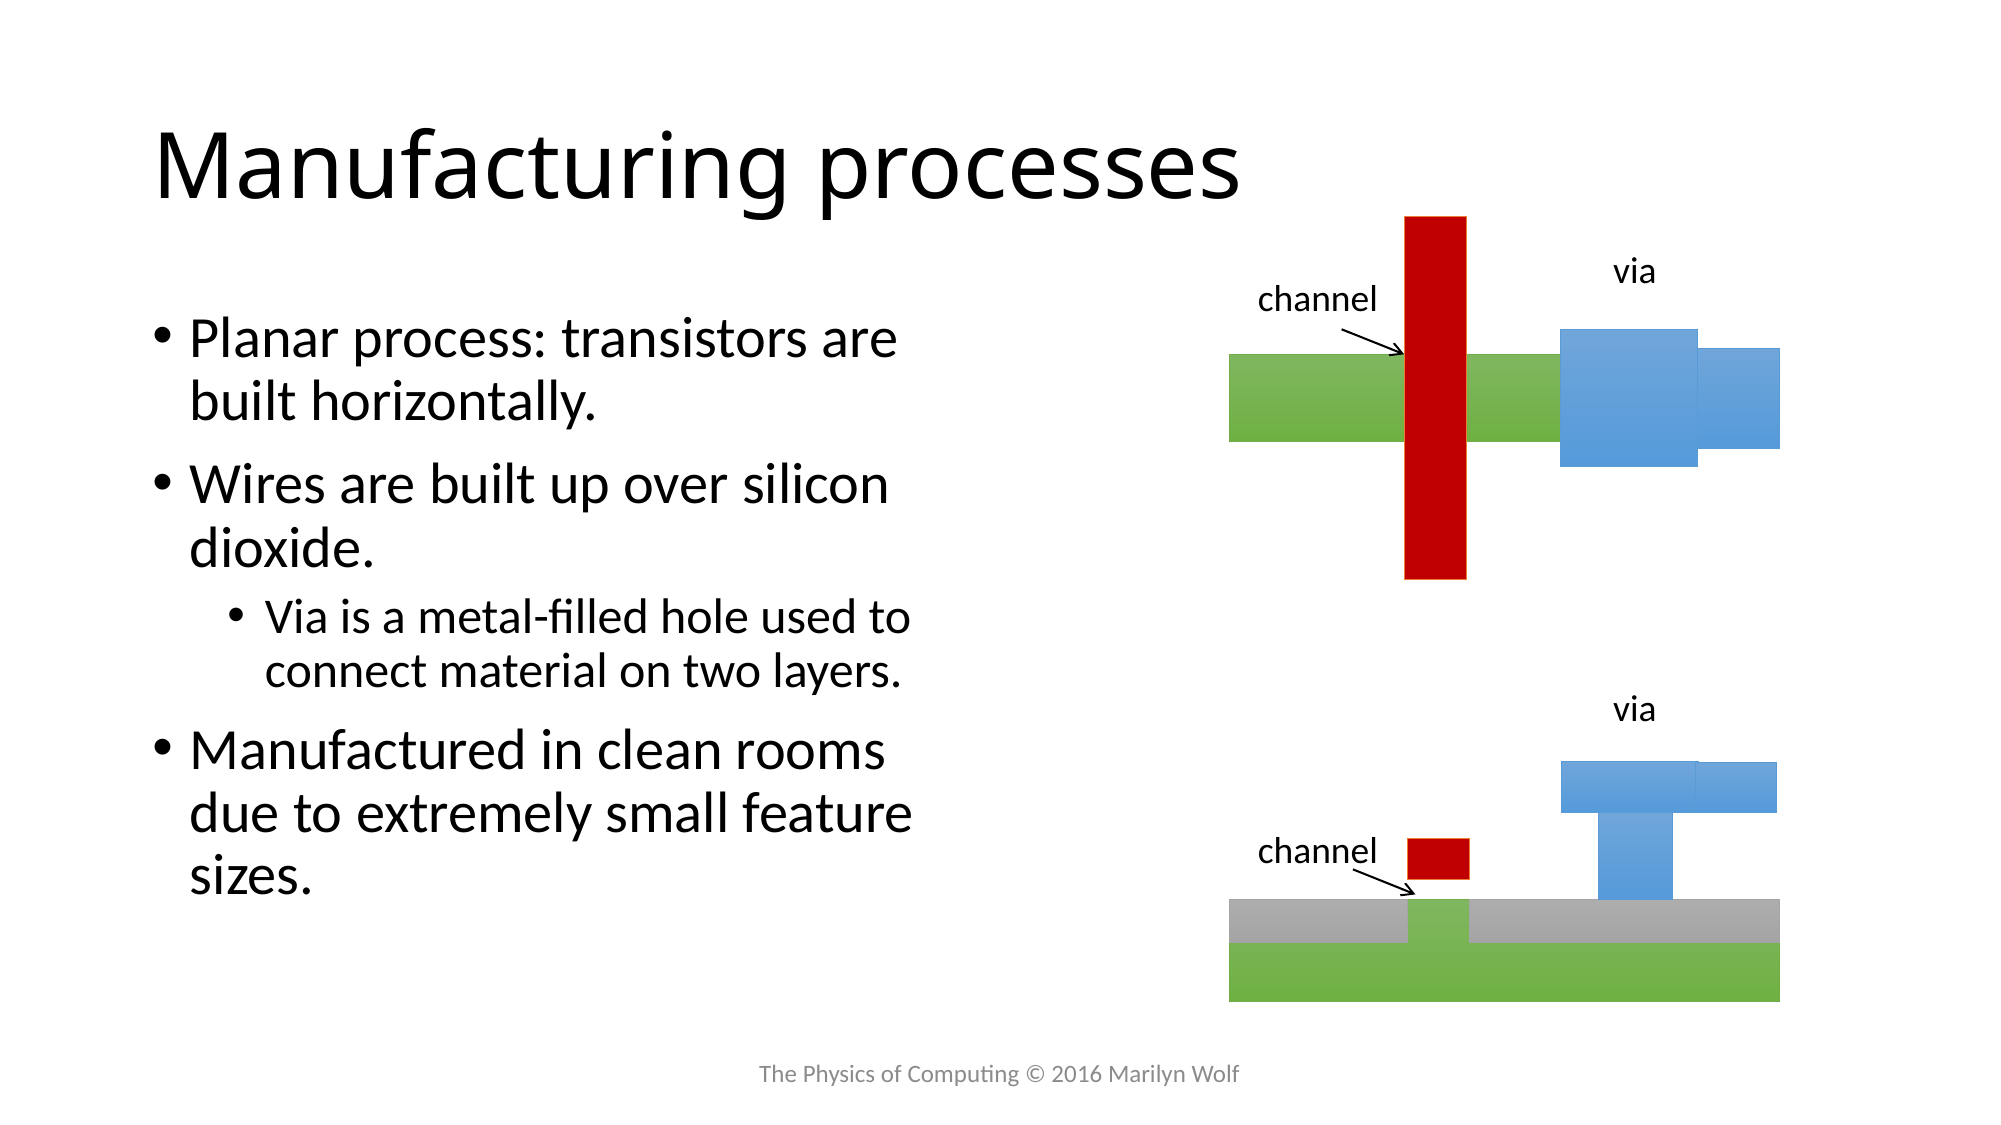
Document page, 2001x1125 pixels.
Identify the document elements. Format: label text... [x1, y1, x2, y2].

text_box [1560, 329, 1698, 467]
title Manufacturing processes [137, 59, 1863, 278]
text_box channel [1243, 819, 1393, 879]
text_box via [1598, 676, 1672, 737]
text_box [1467, 354, 1560, 442]
text_box [1229, 354, 1404, 442]
text_box [1229, 899, 1408, 943]
list Planar process: transistors are built horizontally. Wires are built up over silicon dioxide. Via is a metal-filled hole used to connect material on two layers. Manufactured in clean rooms due to extremely small feature sizes. [137, 299, 988, 1014]
text_box [1697, 348, 1780, 449]
text_box [1469, 899, 1780, 943]
text_box [1598, 812, 1673, 900]
text_box [1407, 838, 1470, 880]
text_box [1352, 869, 1416, 895]
footer The Physics of Computing © 2016 Marilyn Wolf [662, 1042, 1338, 1103]
text_box [1229, 899, 1780, 1002]
text_box via [1598, 238, 1672, 299]
text_box [1695, 762, 1777, 813]
text_box channel [1243, 266, 1393, 327]
text_box [1561, 761, 1699, 813]
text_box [1341, 329, 1405, 355]
text_box [1404, 216, 1467, 580]
